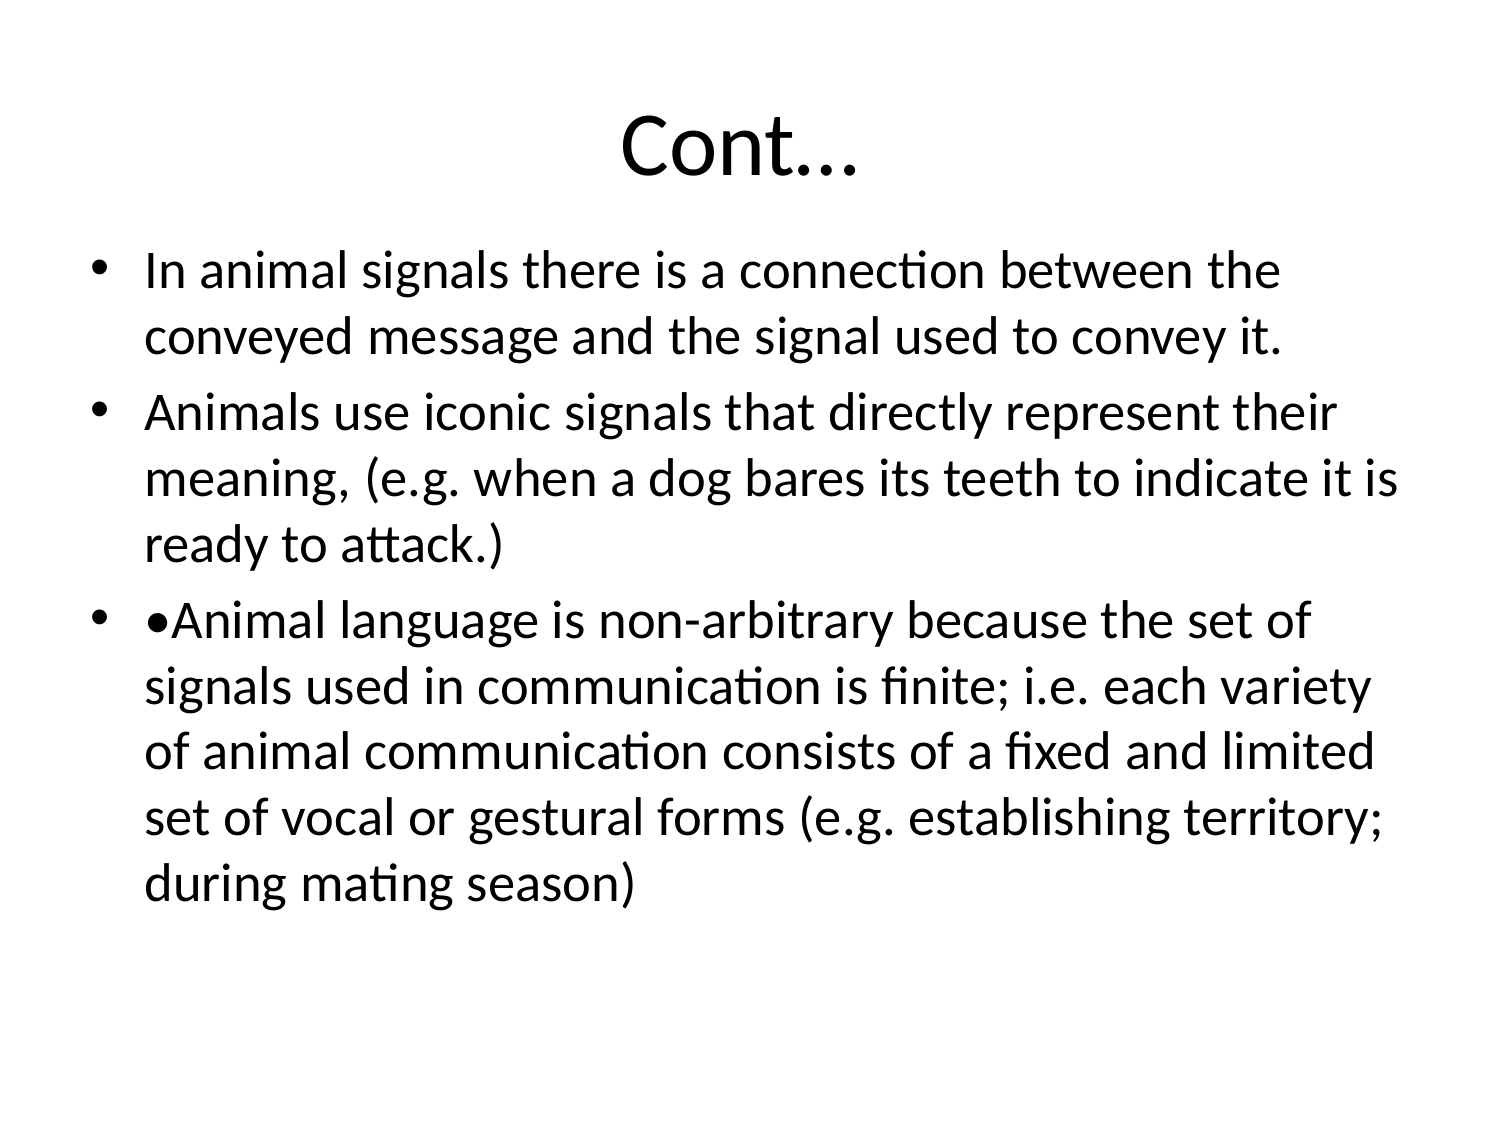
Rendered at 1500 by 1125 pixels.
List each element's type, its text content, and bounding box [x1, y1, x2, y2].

list In animal signals there is a connection between the conveyed message and the signal used to convey it. Animals use iconic signals that directly represent their meaning, (e.g. when a dog bares its teeth to indicate it is ready to attack.) •Animal language is non-arbitrary because the set of signals used in communication is finite; i.e. each variety of animal communication consists of a fixed and limited set of vocal or gestural forms (e.g. establishing territory; during mating season) [75, 149, 1425, 1005]
title Cont… [75, 45, 1425, 149]
